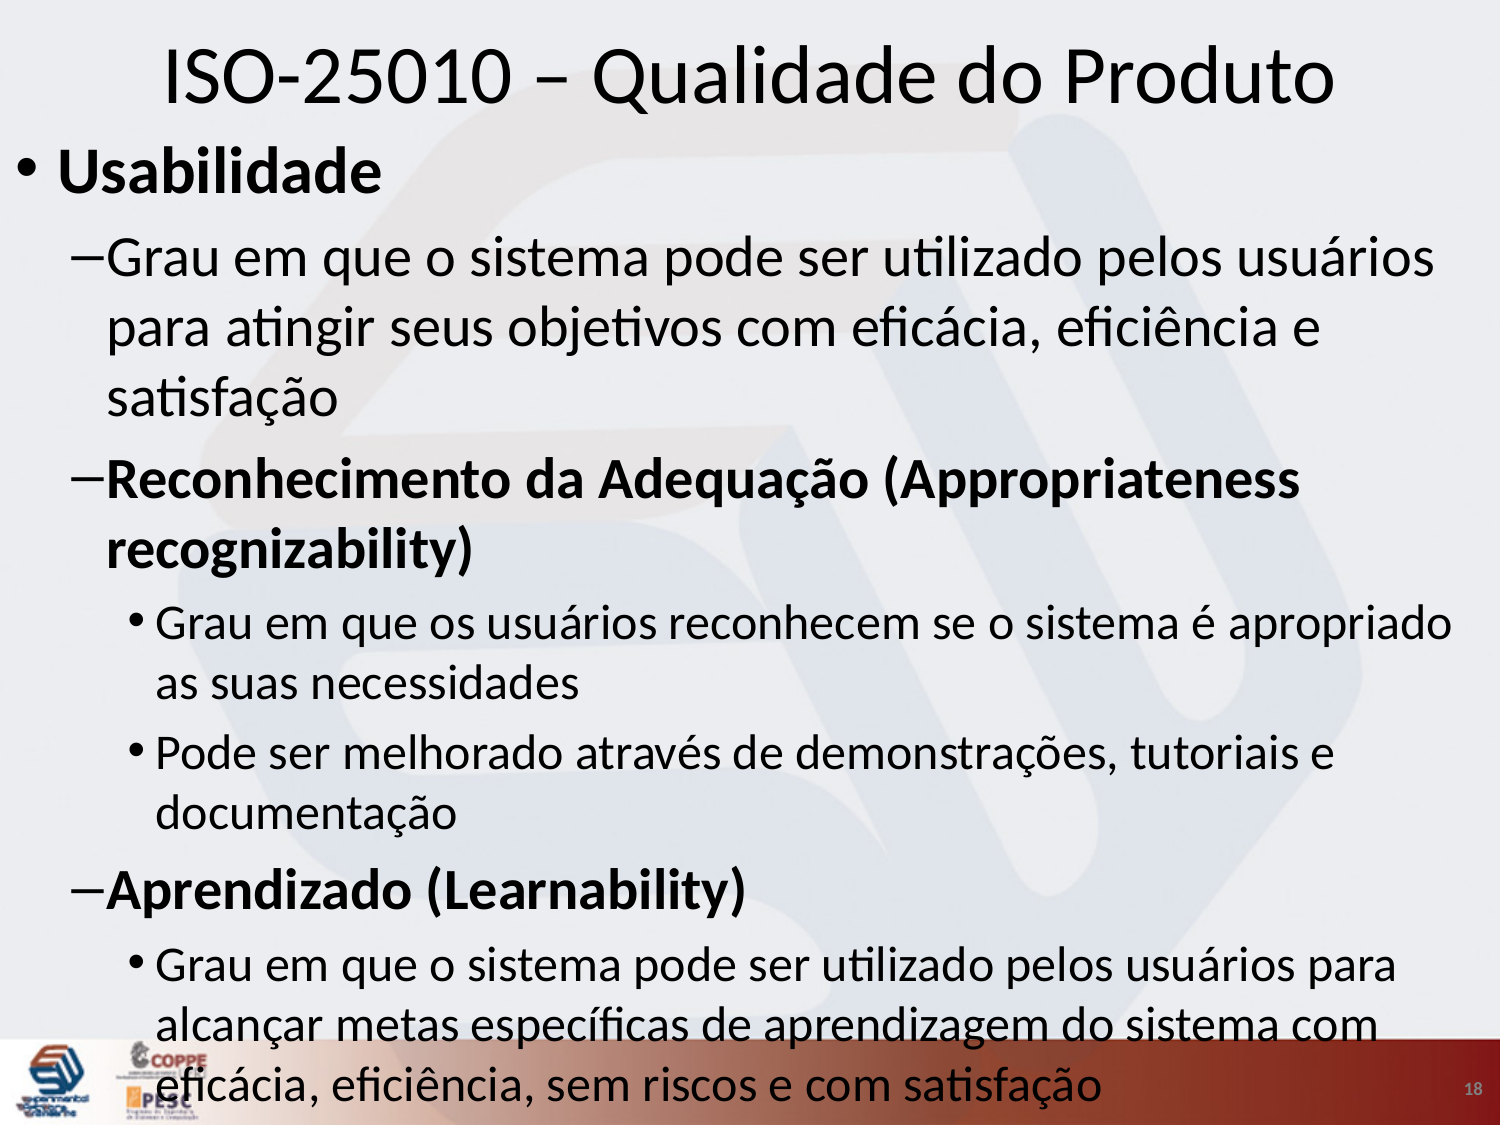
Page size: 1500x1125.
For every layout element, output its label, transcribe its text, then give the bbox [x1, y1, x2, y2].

list Usabilidade Grau em que o sistema pode ser utilizado pelos usuários para atingir seus objetivos com eficácia, eficiência e satisfação Reconhecimento da Adequação (Appropriateness recognizability) Grau em que os usuários reconhecem se o sistema é apropriado as suas necessidades Pode ser melhorado através de demonstrações, tutoriais e documentação Aprendizado (Learnability) Grau em que o sistema pode ser utilizado pelos usuários para alcançar metas específicas de aprendizagem do sistema com eficácia, eficiência, sem riscos e com satisfação [0, 141, 1500, 1035]
picture [0, 1035, 1500, 1125]
title ISO-25010 – Qualidade do Produto [0, 0, 1500, 141]
